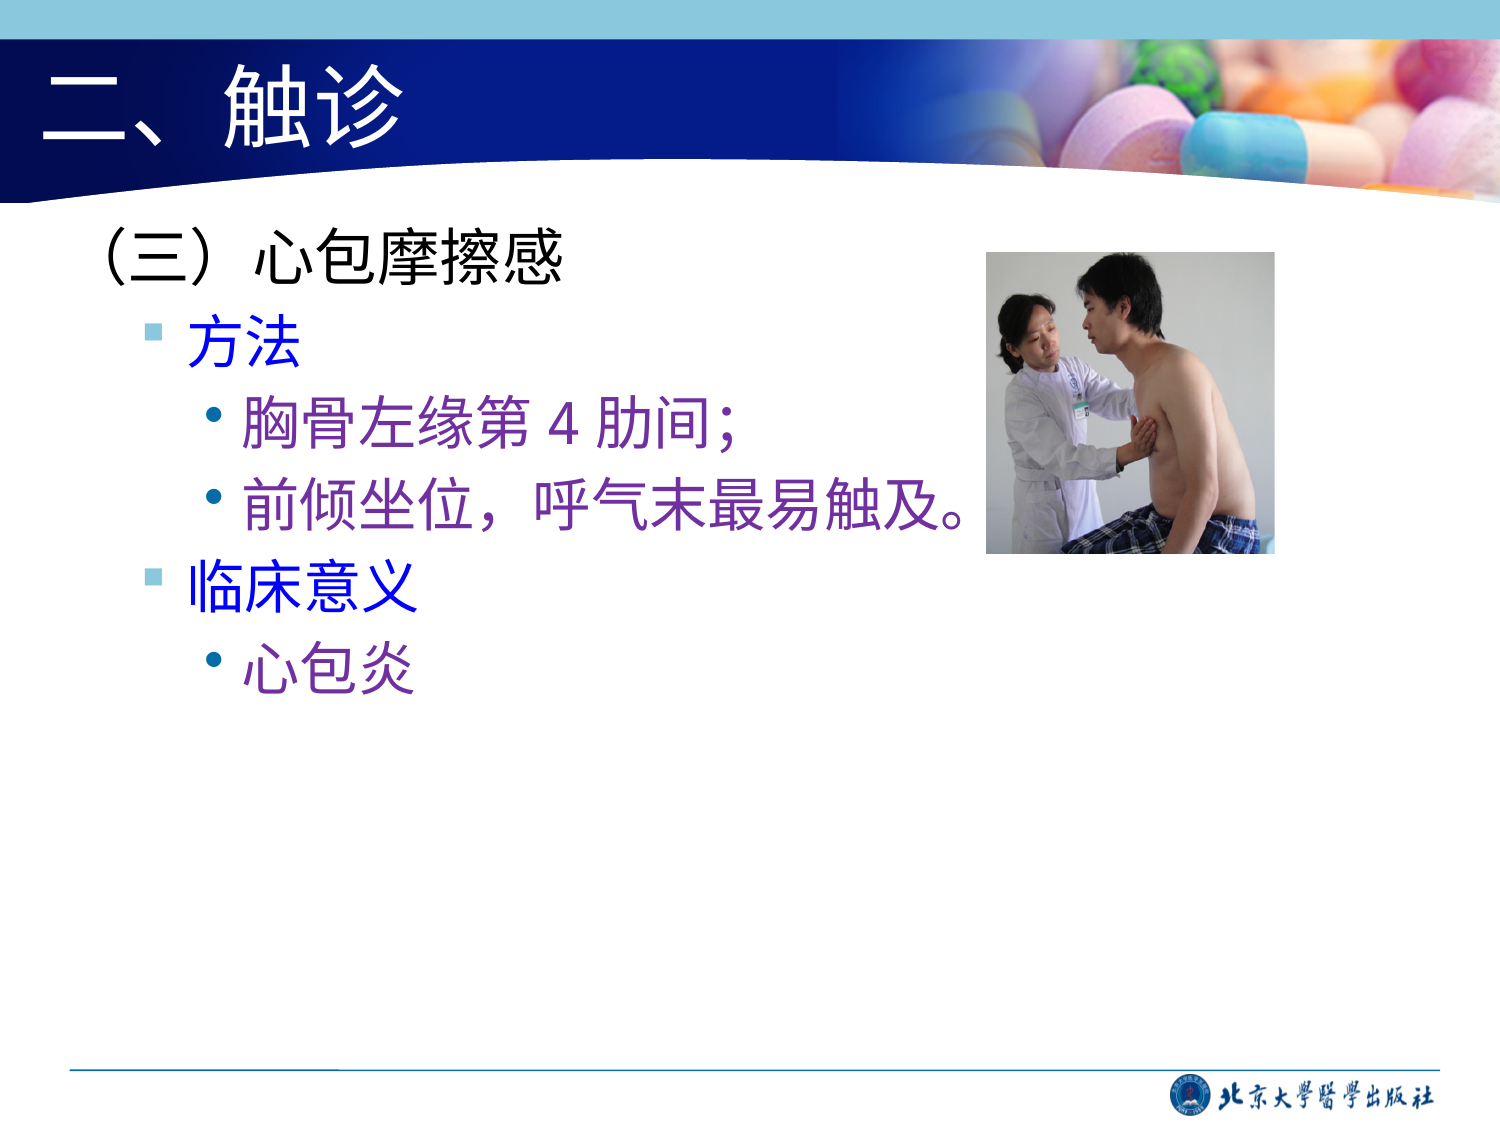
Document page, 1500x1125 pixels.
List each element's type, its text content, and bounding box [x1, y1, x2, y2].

title 二、触诊 [23, 58, 1349, 152]
picture [1170, 1074, 1436, 1118]
list （三）心包摩擦感 方法 胸骨左缘第4肋间； 前倾坐位，呼气末最易触及。 临床意义 心包炎 [49, 210, 1463, 1026]
picture [985, 252, 1275, 555]
picture [0, 40, 1500, 203]
